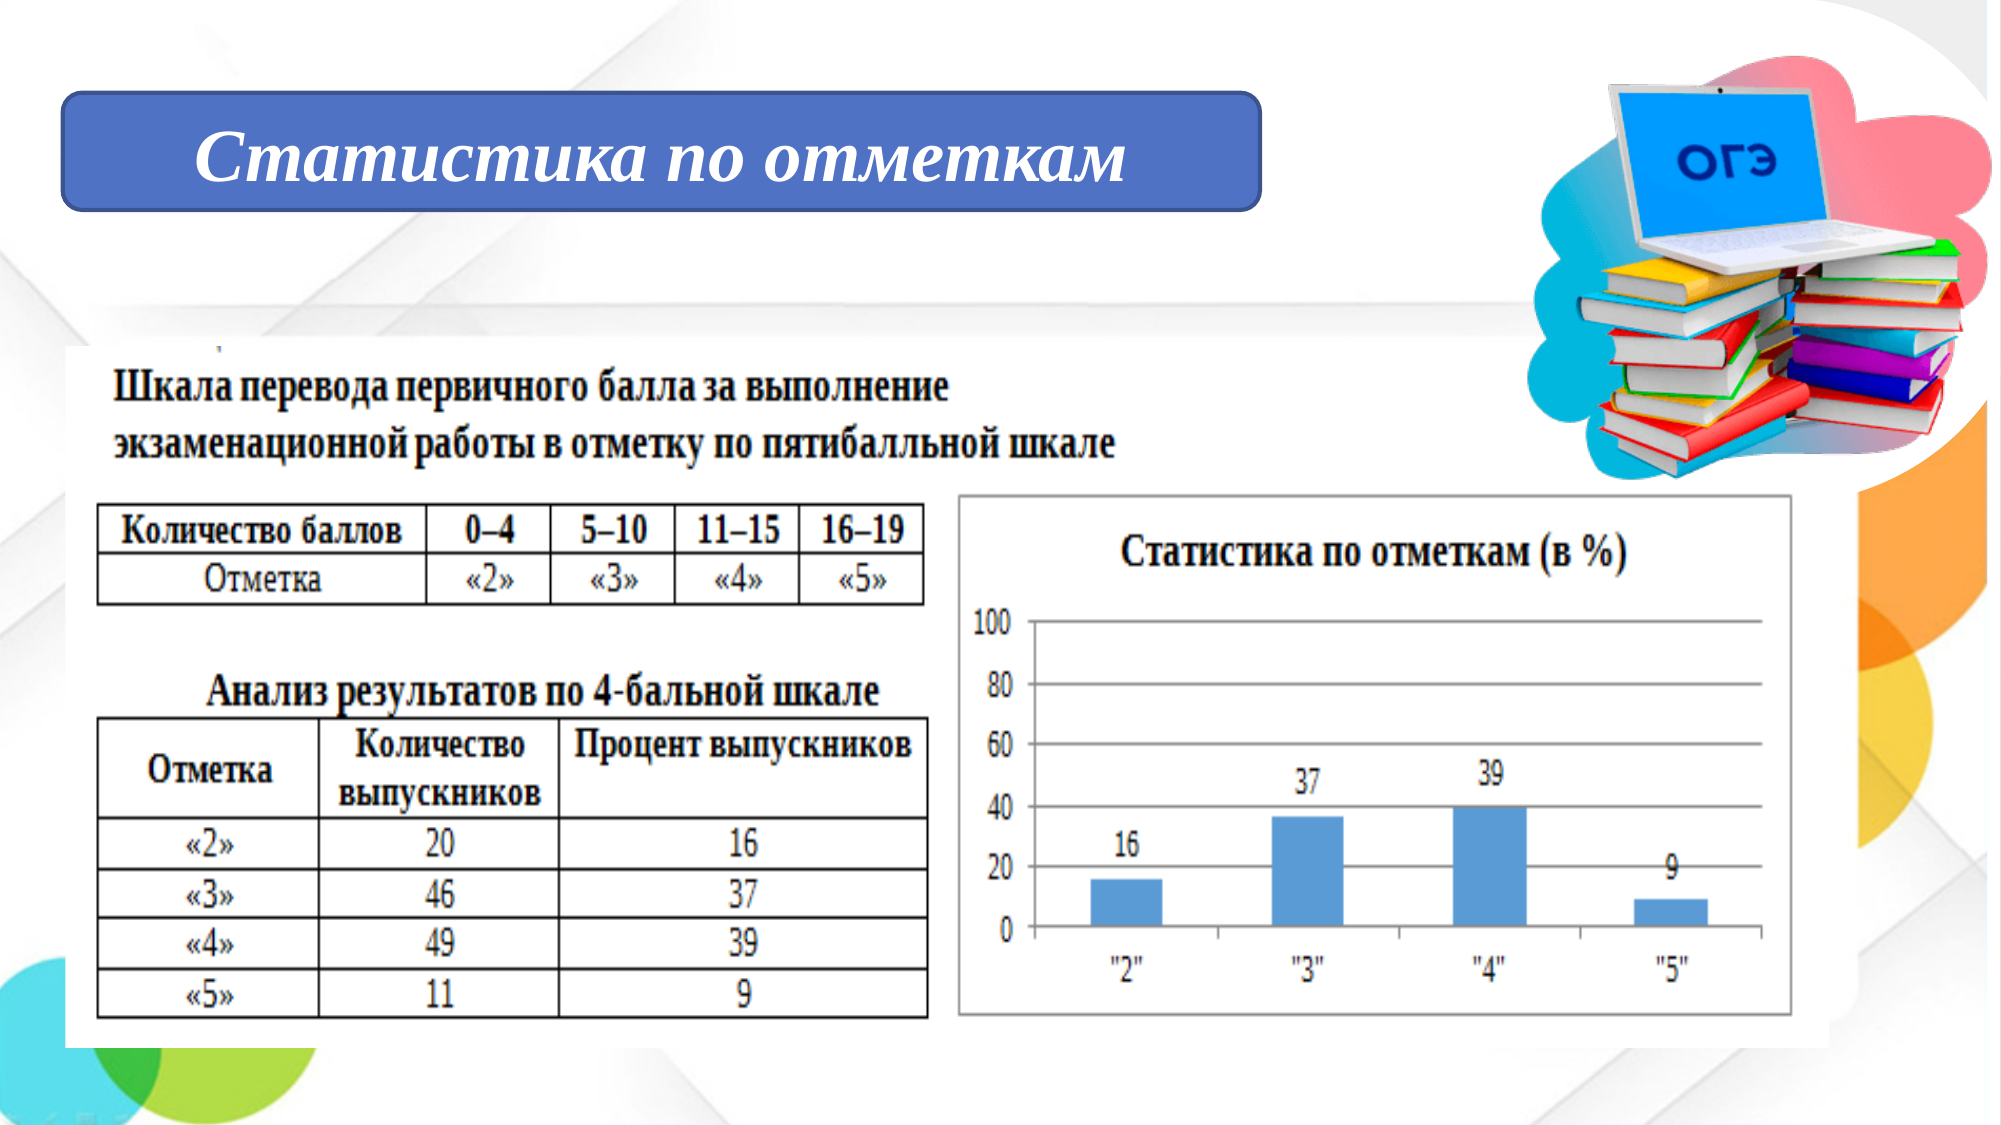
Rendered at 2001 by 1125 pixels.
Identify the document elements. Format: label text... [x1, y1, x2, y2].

text_box Статистика по отметкам [60, 90, 1263, 213]
picture [0, 0, 2001, 1125]
